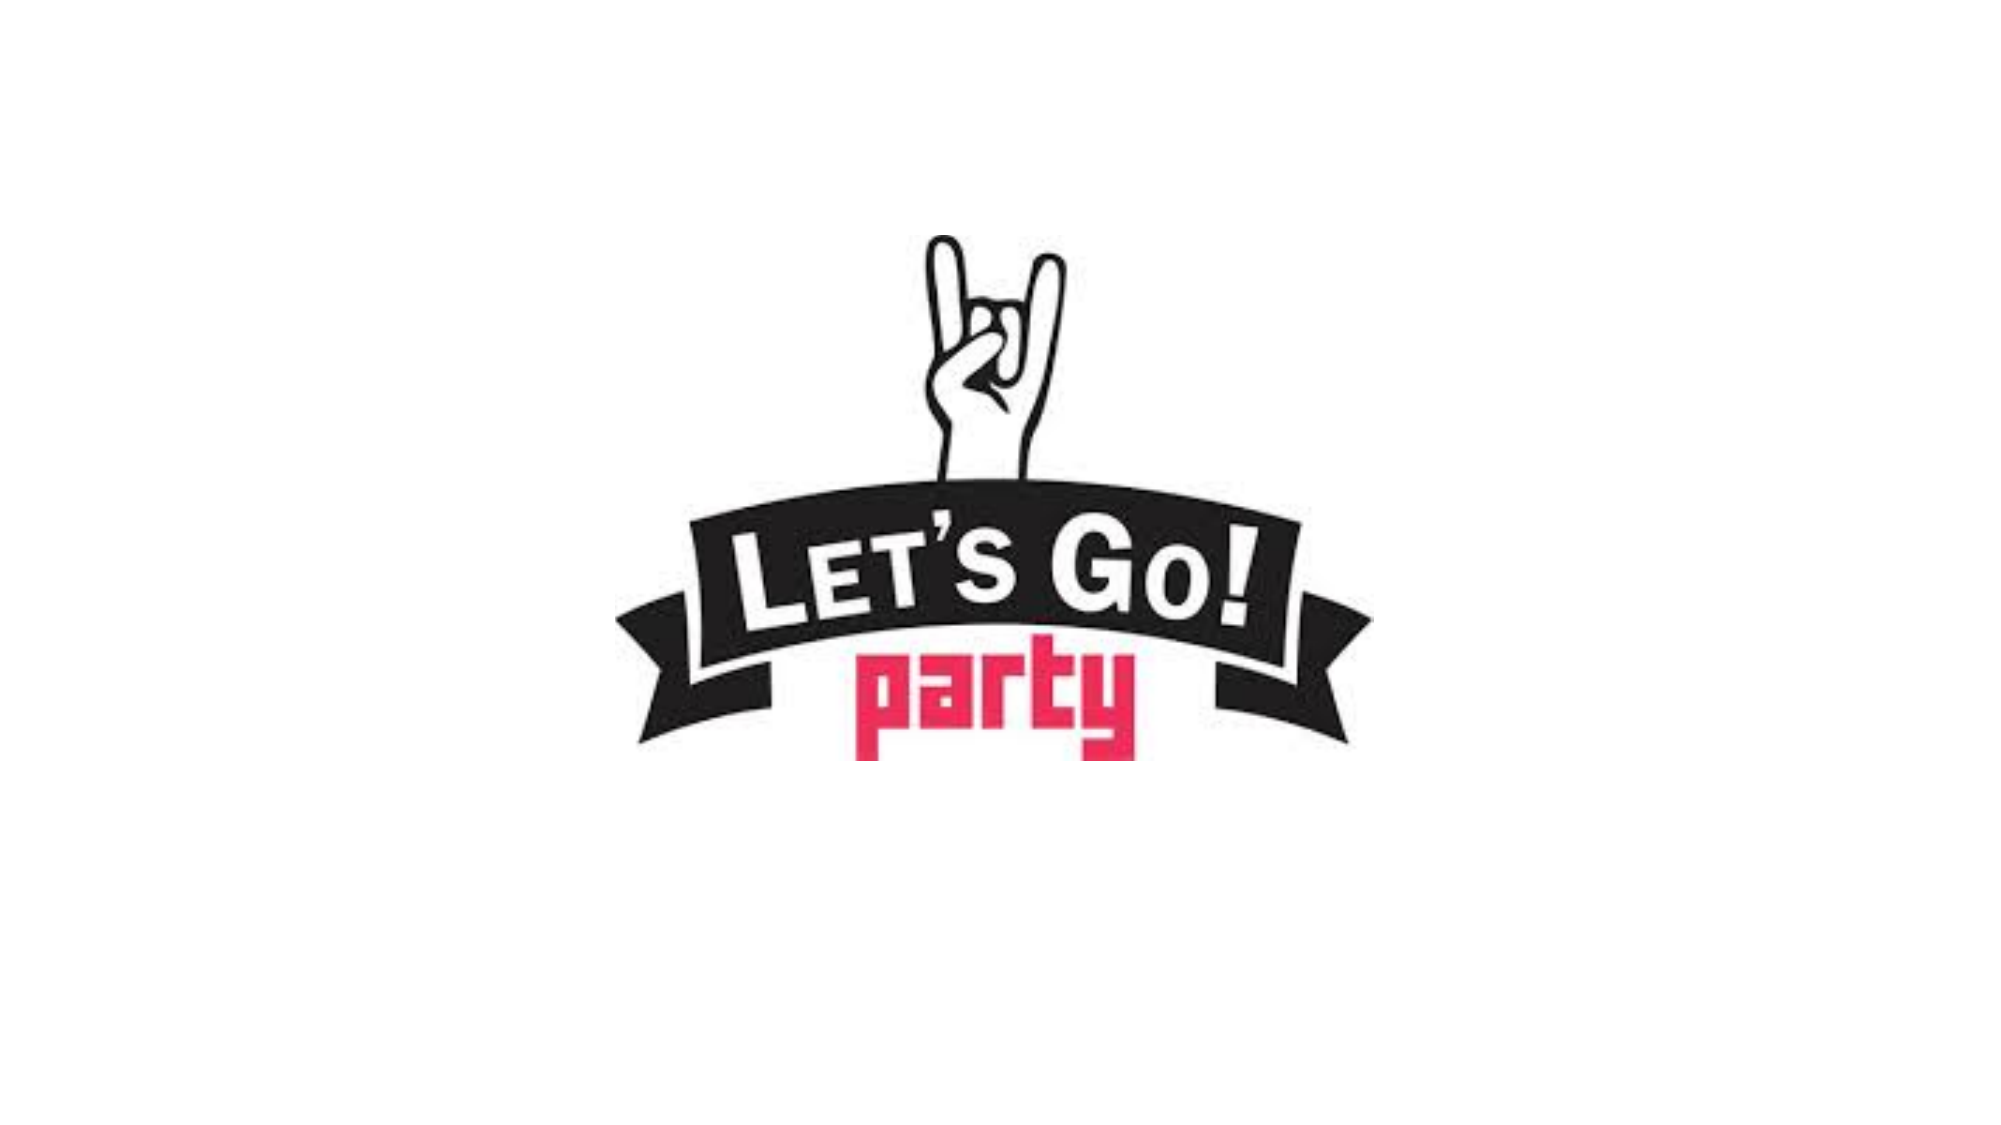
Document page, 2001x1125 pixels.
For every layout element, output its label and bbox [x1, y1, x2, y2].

picture [615, 235, 1374, 761]
